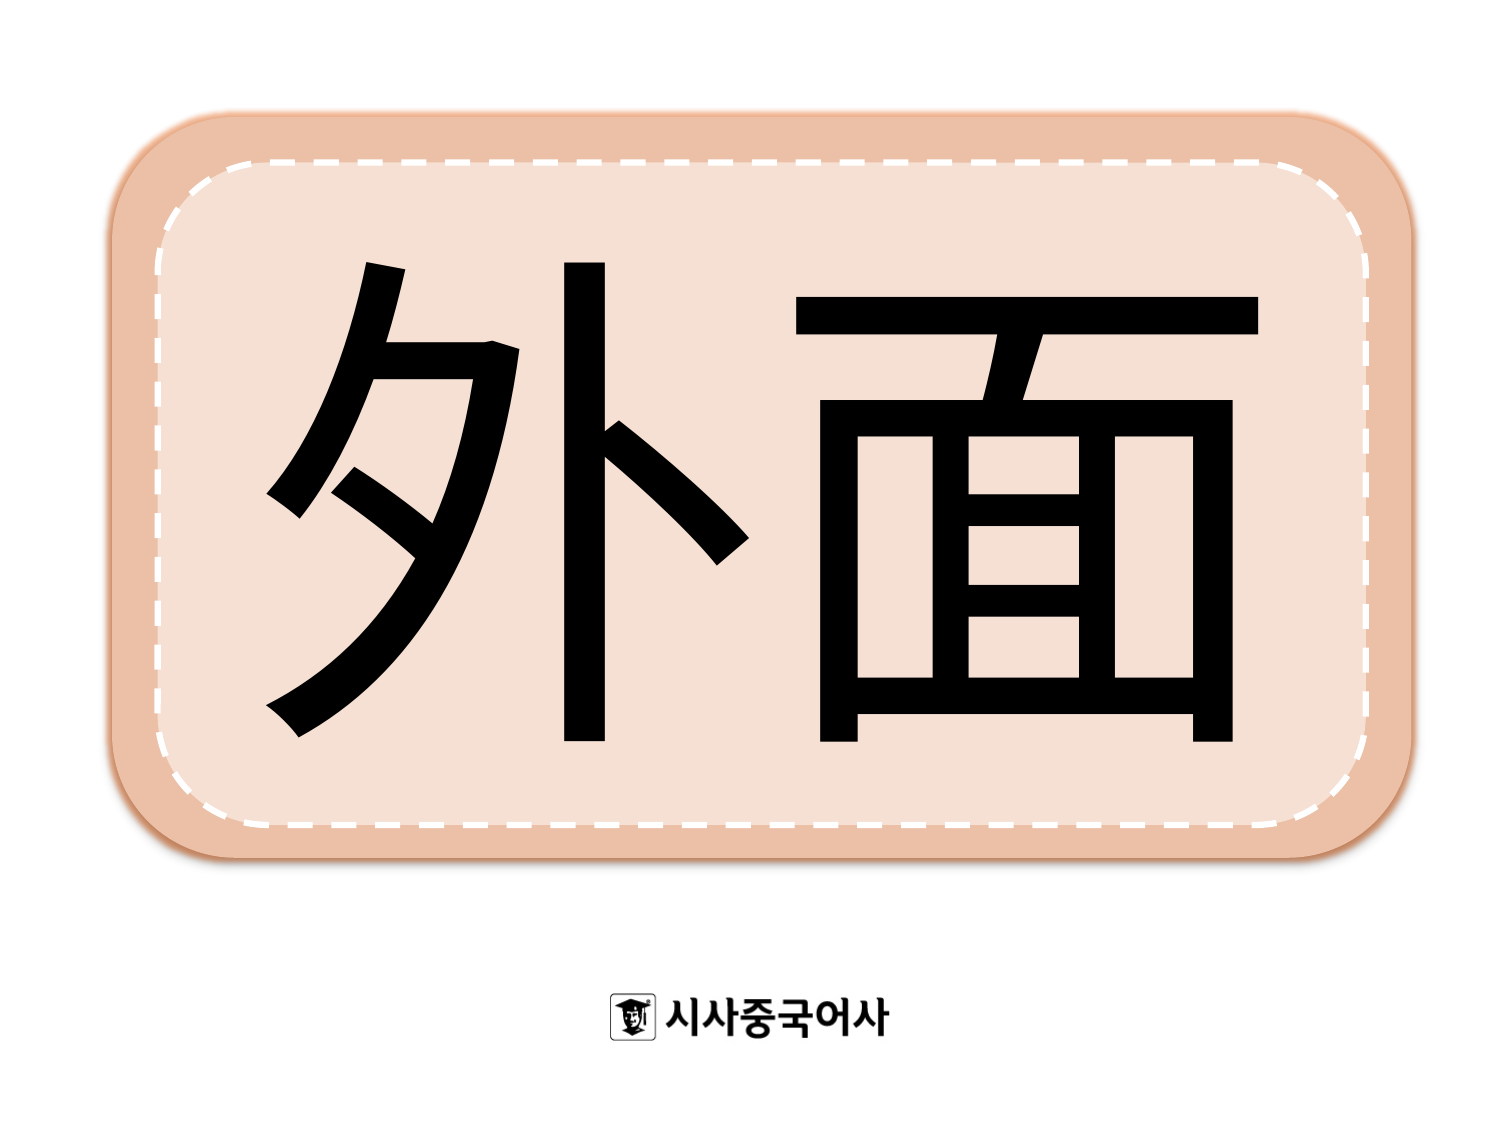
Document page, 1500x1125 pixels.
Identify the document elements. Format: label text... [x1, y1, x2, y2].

picture [602, 987, 898, 1047]
text_box 外面 [162, 160, 1371, 824]
